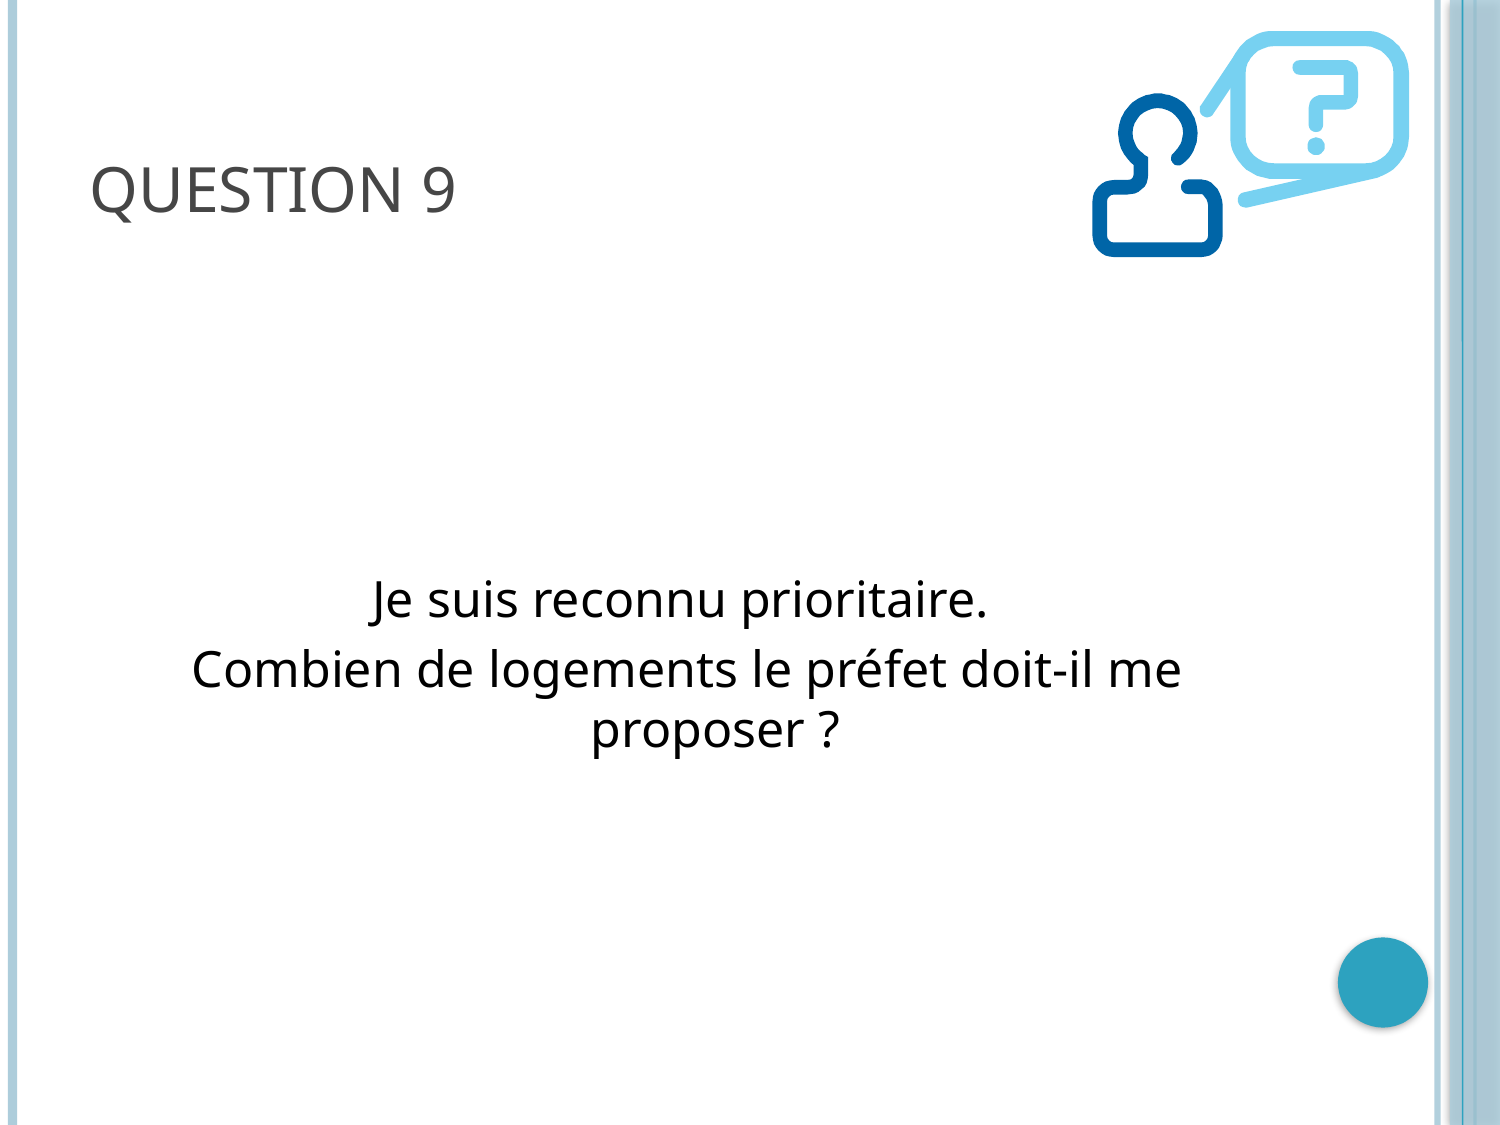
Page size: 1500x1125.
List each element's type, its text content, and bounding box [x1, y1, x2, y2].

picture [1091, 30, 1410, 258]
title Question 9 [75, 45, 1086, 233]
list Je suis reconnu prioritaire. Combien de logements le préfet doit-il me proposer ? [74, 262, 1301, 1063]
